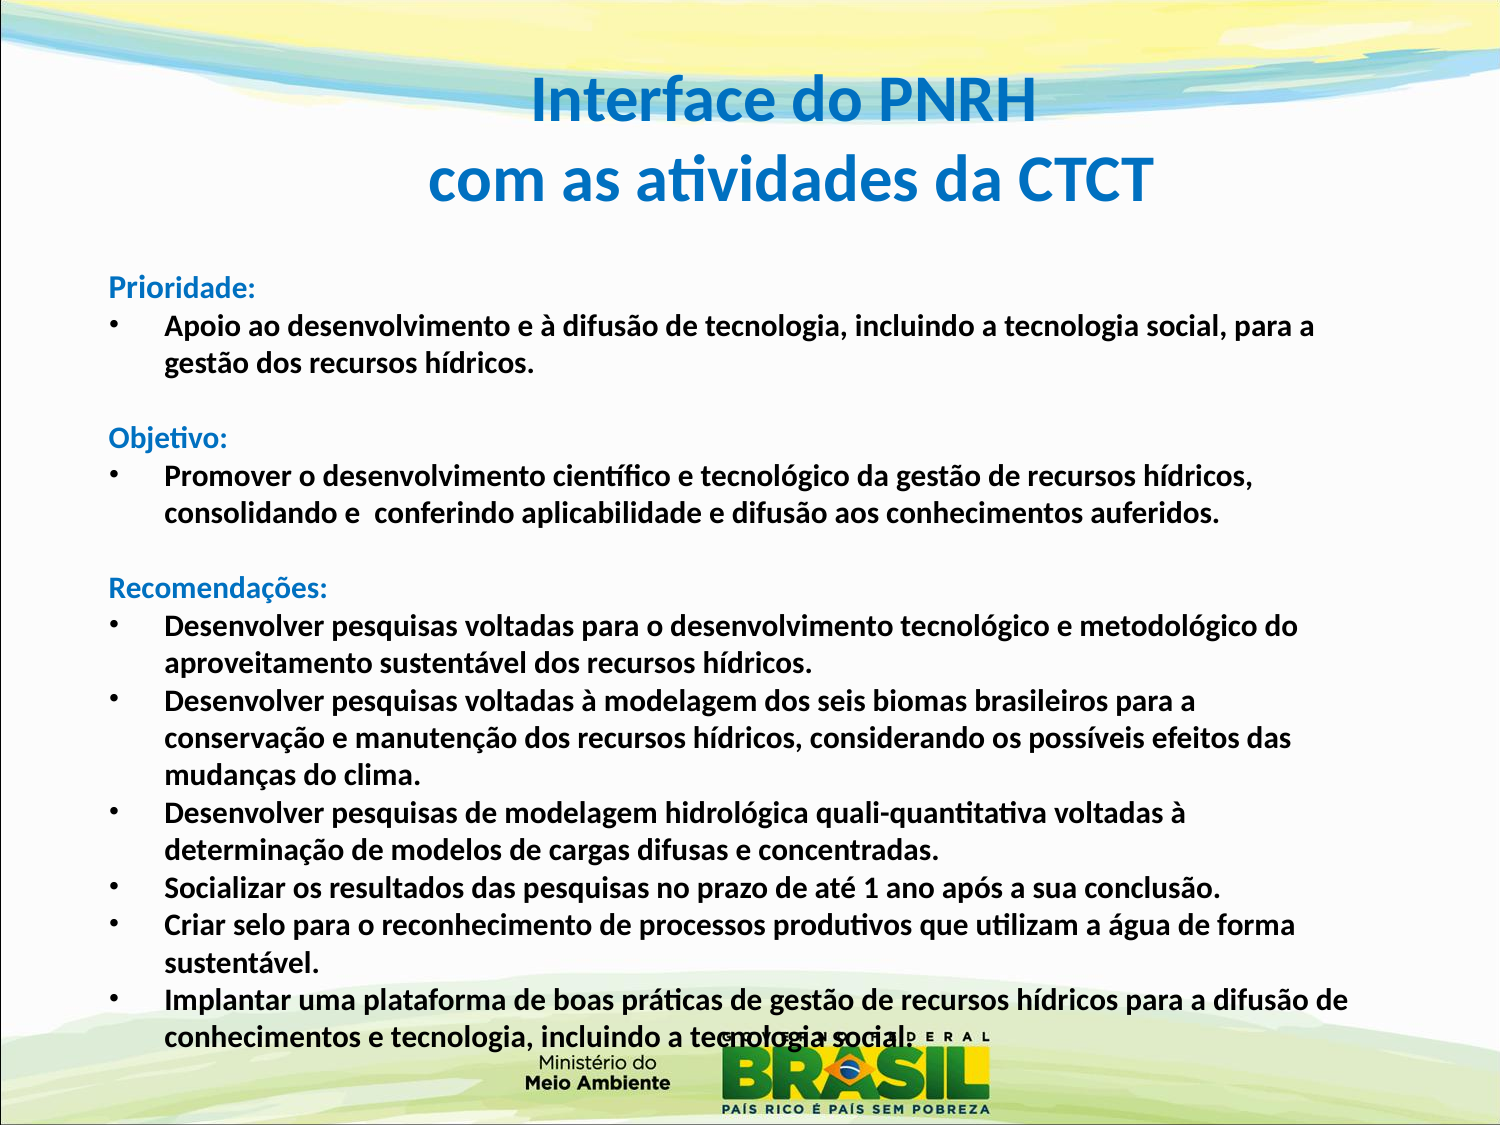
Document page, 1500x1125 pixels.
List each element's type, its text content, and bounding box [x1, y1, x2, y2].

picture [0, 0, 1500, 1125]
text_box Prioridade: Apoio ao desenvolvimento e à difusão de tecnologia, incluindo a tecnologia social, para a gestão dos recursos hídricos. Objetivo: Promover o desenvolvimento científico e tecnológico da gestão de recursos hídricos, consolidando e conferindo aplicabilidade e difusão aos conhecimentos auferidos. Recomendações: Desenvolver pesquisas voltadas para o desenvolvimento tecnológico e metodológico do aproveitamento sustentável dos recursos hídricos. Desenvolver pesquisas voltadas à modelagem dos seis biomas brasileiros para a conservação e manutenção dos recursos hídricos, considerando os possíveis efeitos das mudanças do clima. Desenvolver pesquisas de modelagem hidrológica quali-quantitativa voltadas à determinação de modelos de cargas difusas e concentradas. Socializar os resultados das pesquisas no prazo de até 1 ano após a sua conclusão. Criar selo para o reconhecimento de processos produtivos que utilizam a água de forma sustentável. Implantar uma plataforma de boas práticas de gestão de recursos hídricos para a difusão de conhecimentos e tecnologia, incluindo a tecnologia social. [93, 257, 1367, 1100]
text_box Interface do PNRH com as atividades da CTCT [117, 47, 1466, 303]
